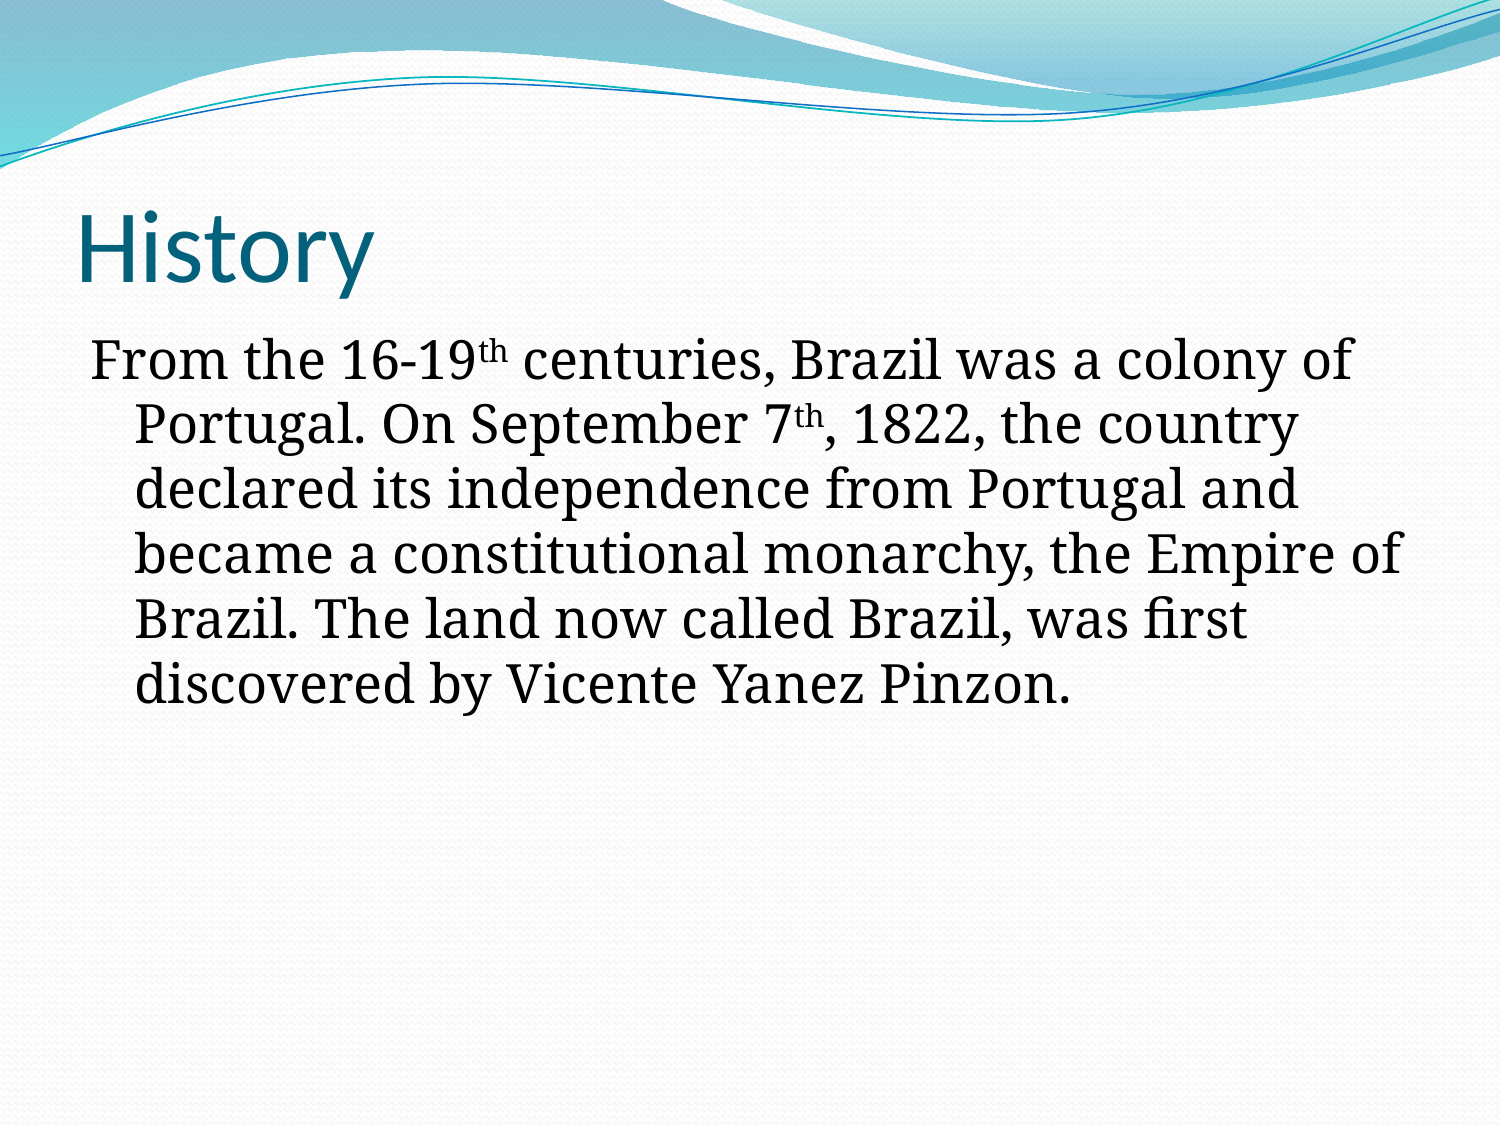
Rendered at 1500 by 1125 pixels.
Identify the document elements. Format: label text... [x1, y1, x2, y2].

list From the 16-19th centuries, Brazil was a colony of Portugal. On September 7th, 1822, the country declared its independence from Portugal and became a constitutional monarchy, the Empire of Brazil. The land now called Brazil, was first discovered by Vicente Yanez Pinzon. [74, 317, 1426, 1038]
title History [74, 115, 1426, 304]
